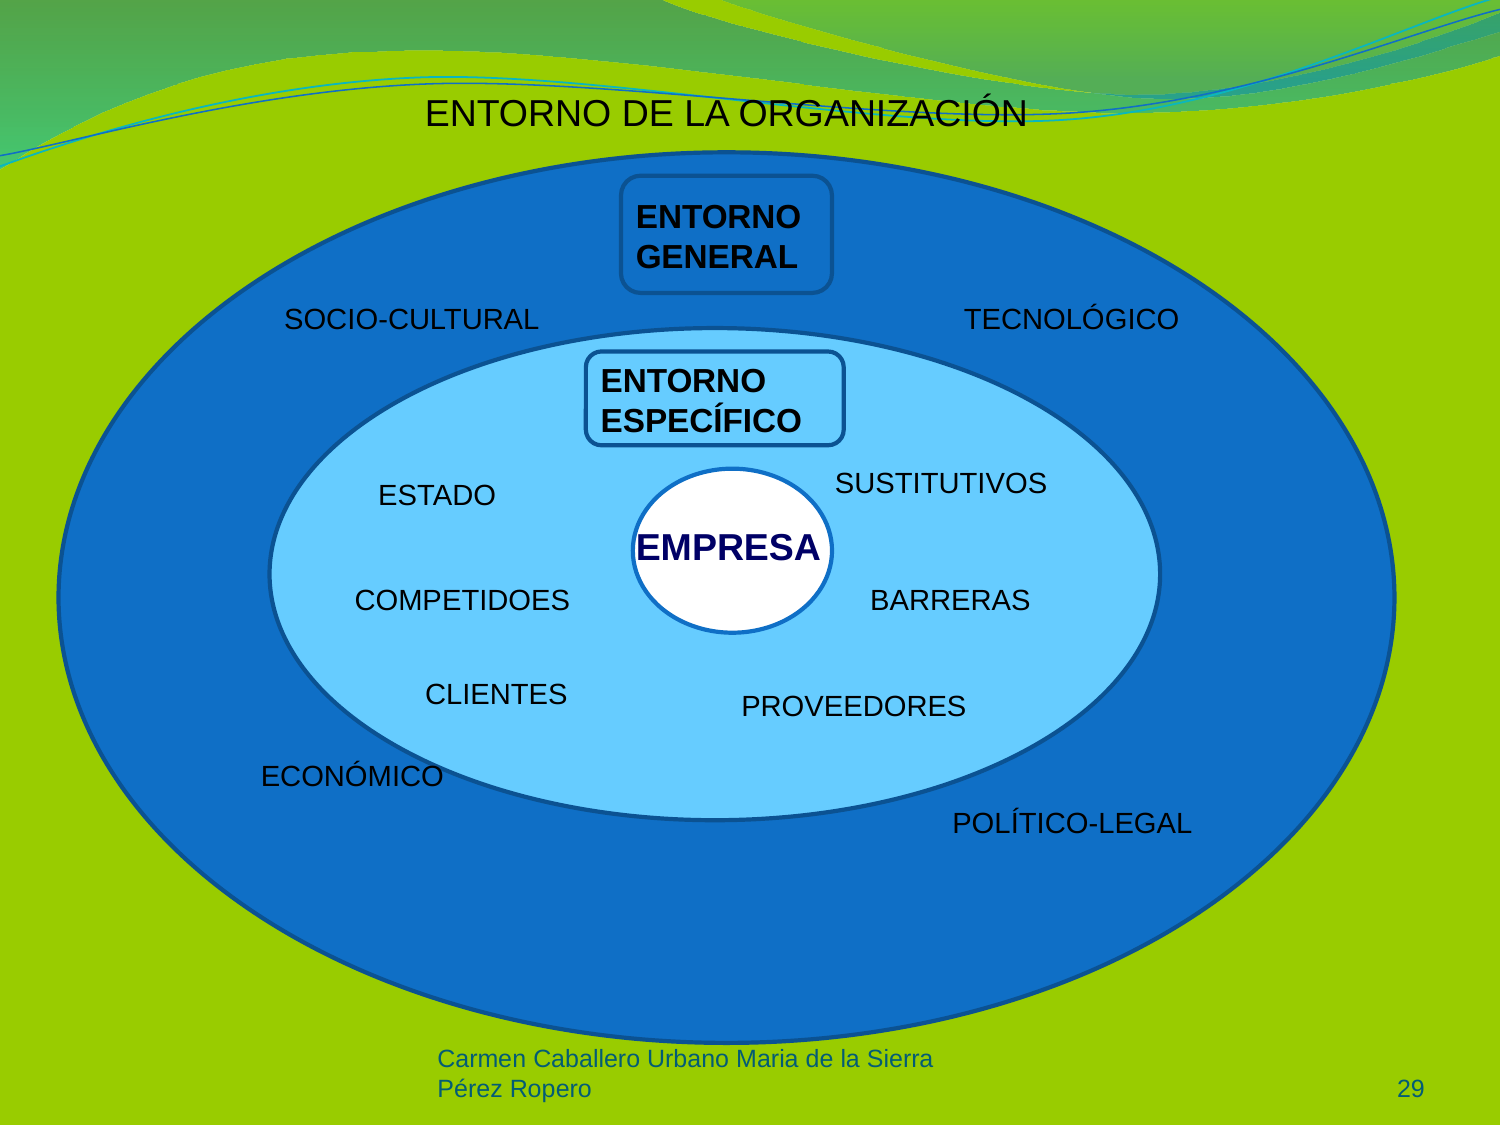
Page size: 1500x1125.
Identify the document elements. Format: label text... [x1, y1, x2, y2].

text_box ENTORNO DE LA ORGANIZACIÓN [410, 81, 1055, 142]
text_box [267, 325, 1163, 823]
text_box EMPRESA [621, 515, 879, 576]
text_box CLIENTES [410, 667, 657, 718]
text_box [635, 576, 830, 635]
text_box ESTADO [363, 468, 563, 519]
text_box [56, 150, 1397, 1046]
footer Carmen Caballero Urbano Maria de la Sierra Pérez Ropero [437, 1042, 988, 1103]
text_box ECONÓMICO [246, 749, 551, 800]
text_box SOCIO-CULTURAL [269, 292, 598, 343]
slide_number 29 [1299, 1042, 1425, 1103]
text_box PROVEEDORES [726, 679, 1032, 730]
text_box SUSTITUTIVOS [820, 456, 1137, 507]
text_box TECNOLÓGICO [949, 292, 1301, 343]
text_box [583, 349, 846, 448]
text_box [640, 466, 825, 515]
text_box [618, 173, 835, 296]
text_box COMPETIDOES [339, 574, 622, 624]
text_box POLÍTICO-LEGAL [937, 796, 1336, 847]
text_box BARRERAS [855, 574, 1102, 624]
